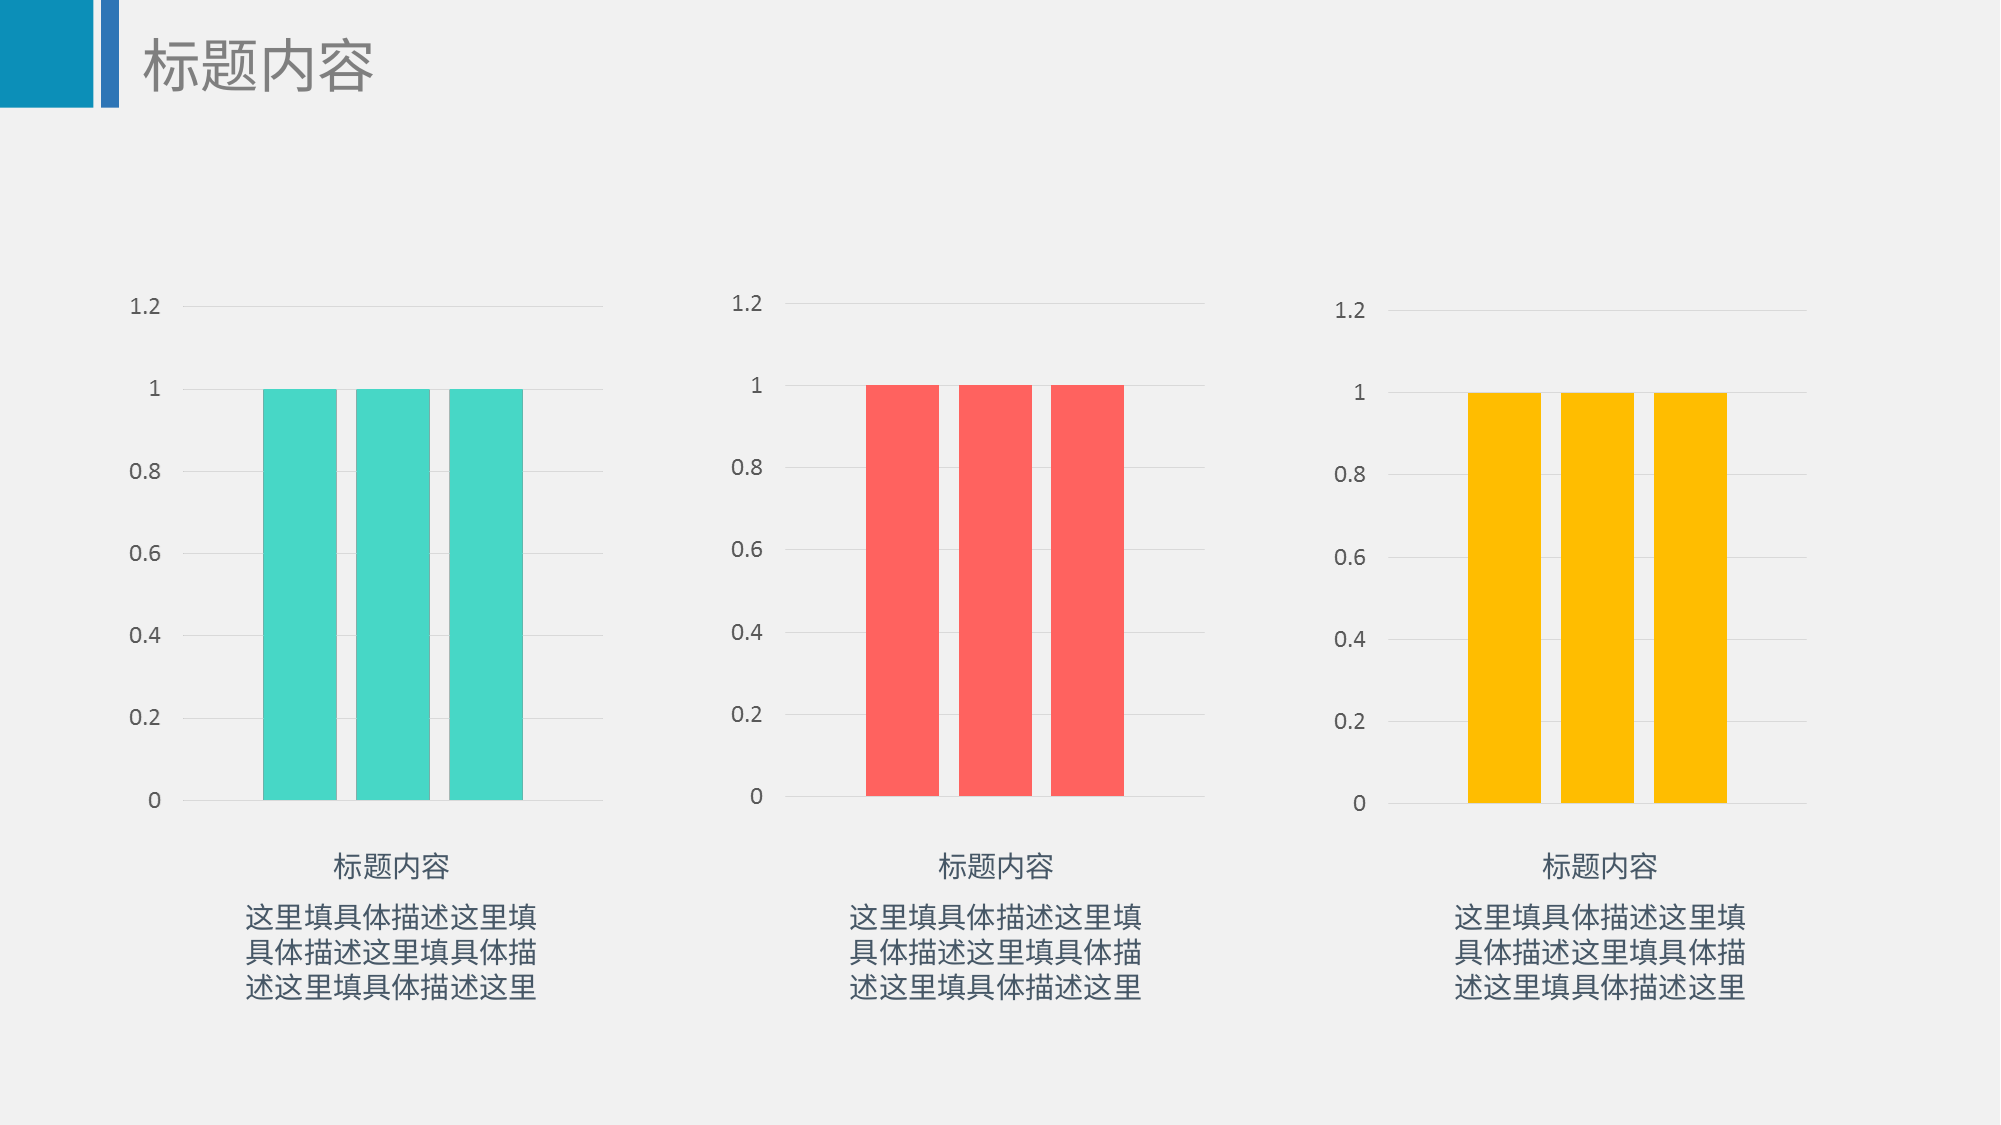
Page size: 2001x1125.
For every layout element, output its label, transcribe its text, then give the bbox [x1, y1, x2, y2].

text_box [101, 0, 119, 108]
text_box 标题内容 [1527, 842, 1681, 891]
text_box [1311, 276, 1839, 842]
text_box 标题内容 [319, 841, 473, 891]
text_box 标题内容 [923, 841, 1077, 891]
text_box 标题内容 [127, 21, 442, 107]
text_box 这里填具体描述这里填具体描述这里填具体描述这里填具体描述这里 [230, 891, 561, 1012]
text_box [0, 0, 94, 108]
text_box 这里填具体描述这里填具体描述这里填具体描述这里填具体描述这里 [1439, 891, 1769, 1012]
text_box 这里填具体描述这里填具体描述这里填具体描述这里填具体描述这里 [835, 891, 1165, 1012]
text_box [106, 272, 633, 838]
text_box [709, 269, 1236, 835]
